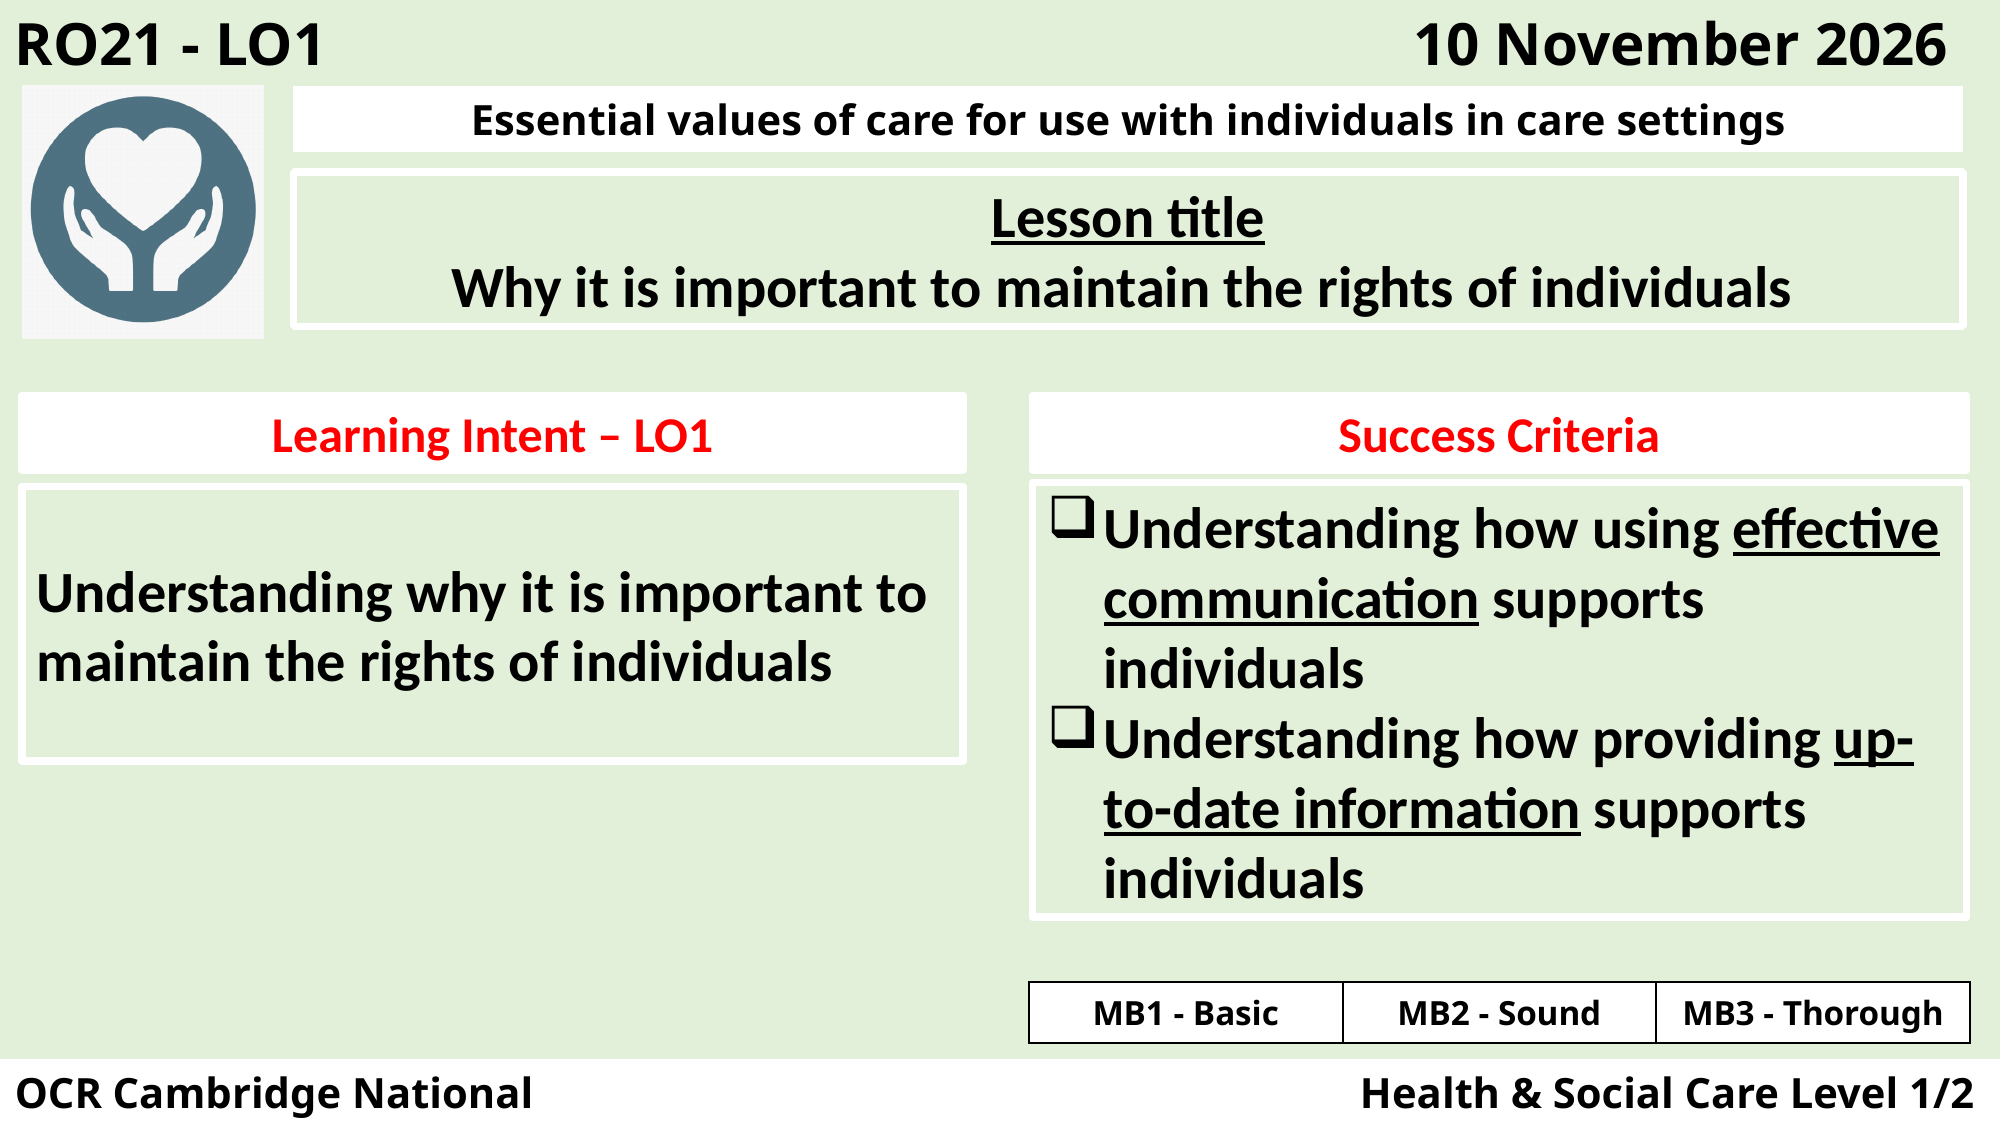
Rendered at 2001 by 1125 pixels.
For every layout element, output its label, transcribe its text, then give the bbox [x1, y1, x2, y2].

text_box Success Criteria [1032, 395, 1967, 470]
text_box Lesson title Why it is important to maintain the rights of individuals [293, 171, 1963, 327]
picture [22, 85, 264, 339]
text_box Understanding why it is important to maintain the rights of individuals [21, 486, 964, 761]
text_box Learning Intent – LO1 [21, 395, 964, 470]
text_box 13 September 2020 [1205, 0, 1964, 94]
text_box Health & Social Care Level 1/2 [873, 1059, 2000, 1125]
text_box OCR Cambridge National [0, 1059, 873, 1125]
table_header MB3 - Thorough [1657, 983, 1969, 1042]
text_box RO21 - LO1 [0, 0, 398, 85]
text_box Understanding how using effective communication supports individuals Understanding how providing up-to-date information supports individuals [1032, 482, 1967, 918]
text_box Essential values of care for use with individuals in care settings [293, 86, 1963, 152]
table_header MB2 - Sound [1344, 983, 1655, 1042]
table_header MB1 - Basic [1030, 983, 1342, 1042]
